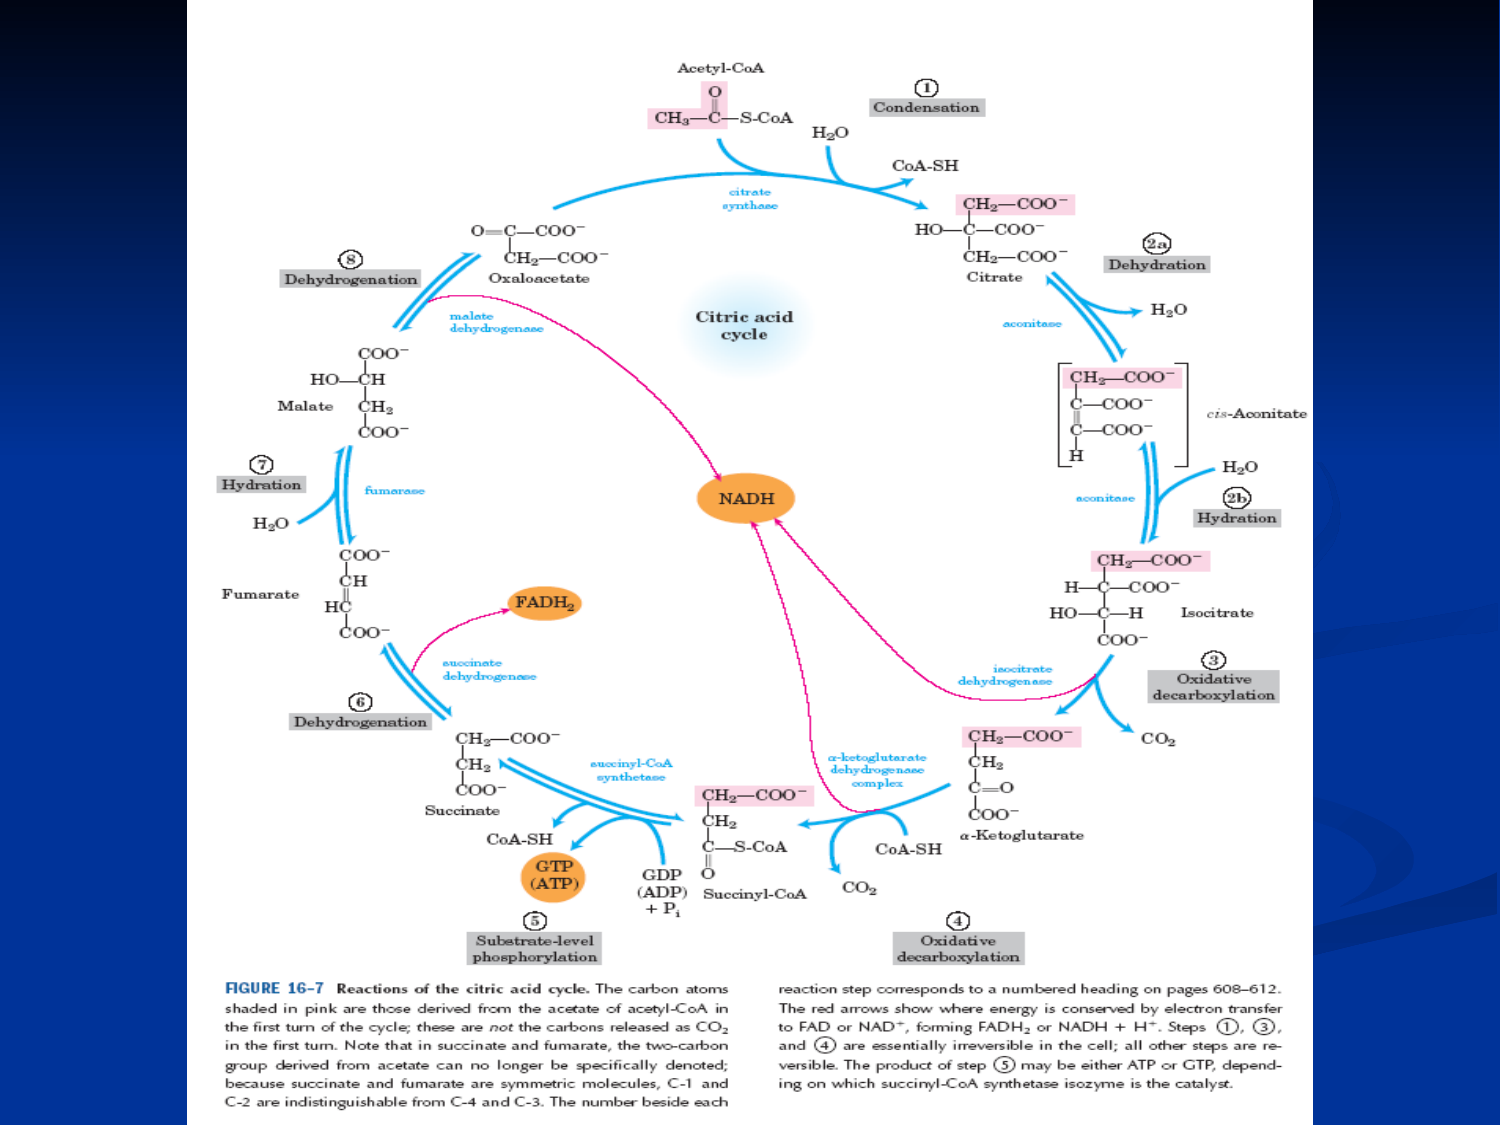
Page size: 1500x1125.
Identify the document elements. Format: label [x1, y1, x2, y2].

list [187, 0, 1313, 1125]
